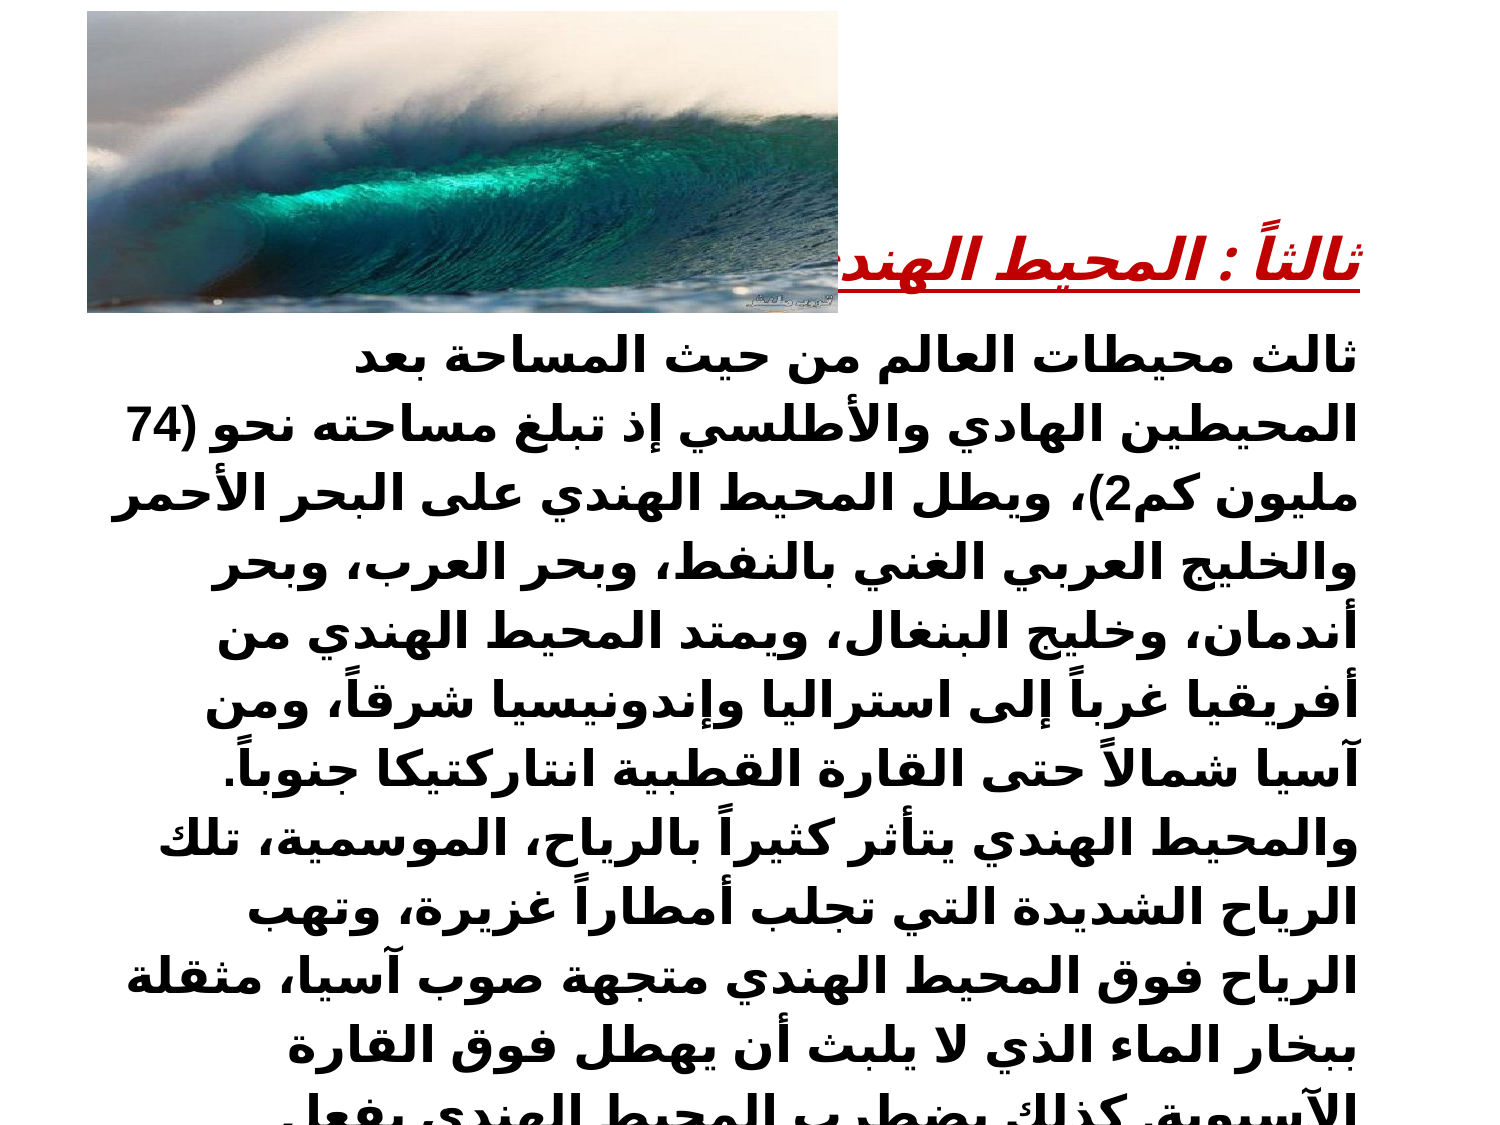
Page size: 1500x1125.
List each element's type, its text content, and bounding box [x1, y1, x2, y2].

picture [87, 11, 838, 313]
text_box ثالثاً : المحيط الهندي : ثالث محيطات العالم من حيث المساحة بعد المحيطين الهادي والأطلسي إذ تبلغ مساحته نحو (74 مليون كم2)، ويطل المحيط الهندي على البحر الأحمر والخليج العربي الغني بالنفط، وبحر العرب، وبحر أندمان، وخليج البنغال، ويمتد المحيط الهندي من أفريقيا غرباً إلى استراليا وإندونيسيا شرقاً، ومن آسيا شمالاً حتى القارة القطبية انتاركتيكا جنوباً. والمحيط الهندي يتأثر كثيراً بالرياح، الموسمية، تلك الرياح الشديدة التي تجلب أمطاراً غزيرة، وتهب الرياح فوق المحيط الهندي متجهة صوب آسيا، مثقلة ببخار الماء الذي لا يلبث أن يهطل فوق القارة الآسيوية. كذلك يضطرب المحيط الهندي بفعل القيادات الدوامة التي تنجم أيضاً بفعل الرياح. [87, 204, 1375, 1125]
